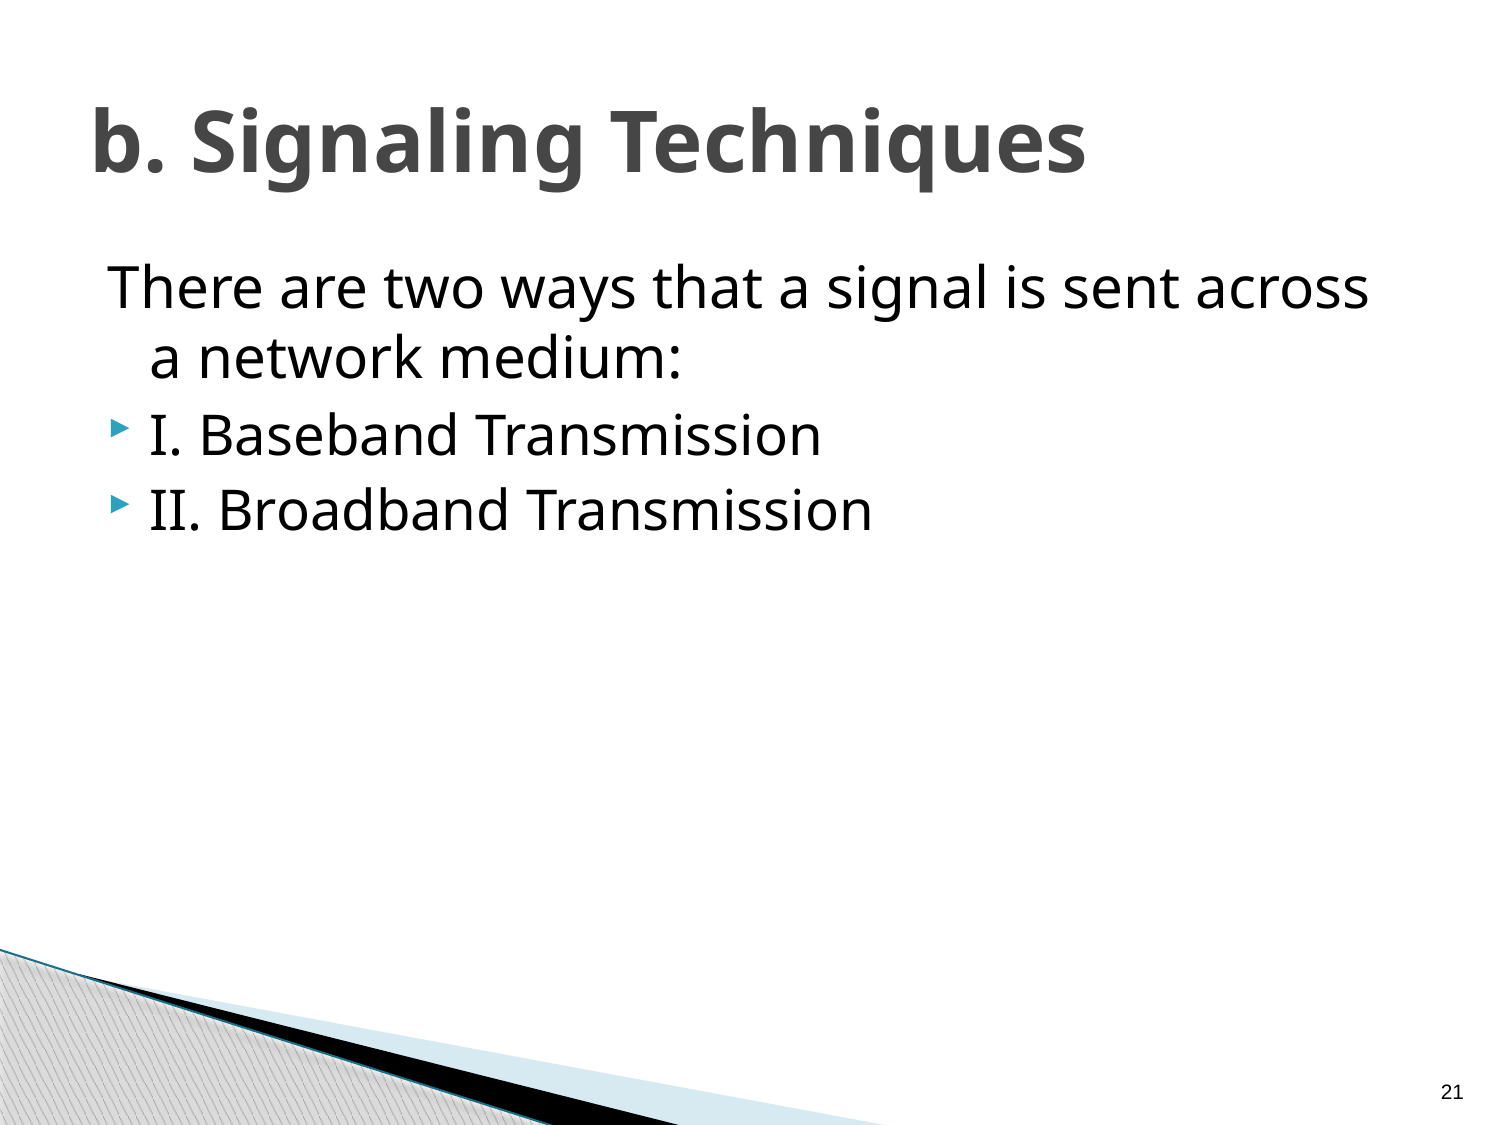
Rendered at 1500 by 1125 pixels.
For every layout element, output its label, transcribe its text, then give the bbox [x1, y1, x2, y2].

title b. Signaling Techniques [75, 45, 1425, 233]
slide_number 21 [1418, 1051, 1479, 1112]
list There are two ways that a signal is sent across a network medium: I. Baseband Transmission II. Broadband Transmission [75, 243, 1425, 986]
